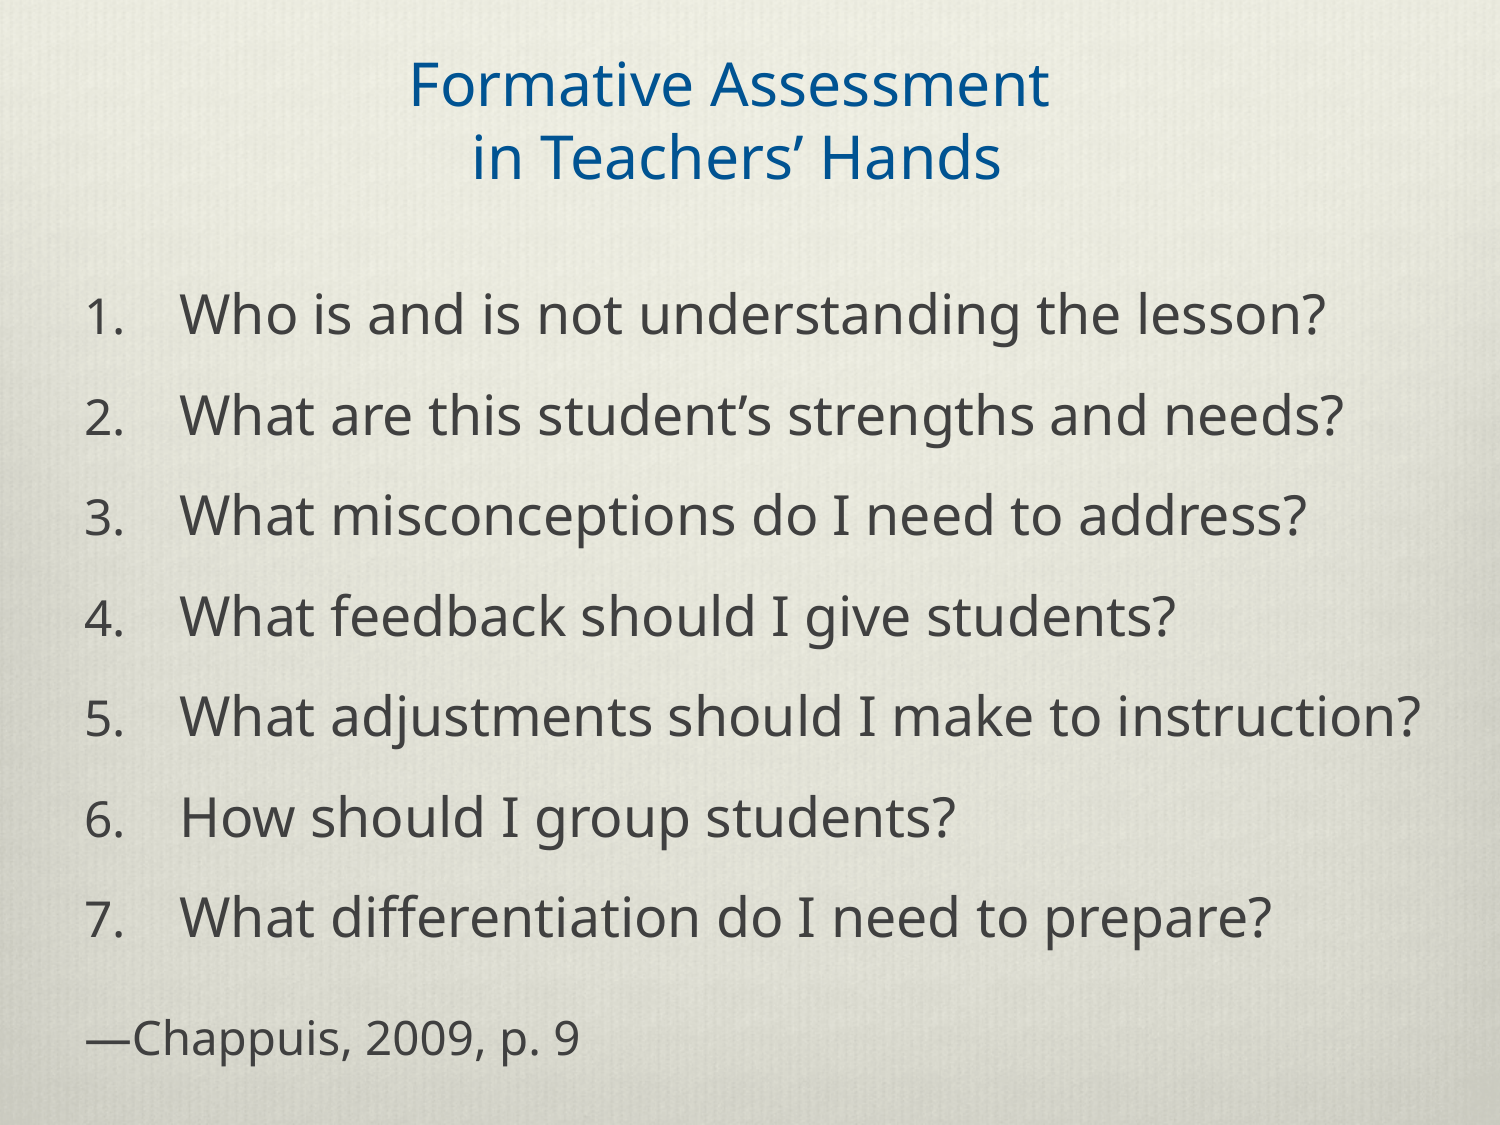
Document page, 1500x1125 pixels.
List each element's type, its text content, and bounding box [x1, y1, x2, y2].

list Who is and is not understanding the lesson? What are this student’s strengths and needs? What misconceptions do I need to address? What feedback should I give students? What adjustments should I make to instruction? How should I group students? What differentiation do I need to prepare? —Chappuis, 2009, p. 9 [69, 284, 1445, 1085]
title Formative Assessment in Teachers’ Hands [125, 37, 1350, 200]
